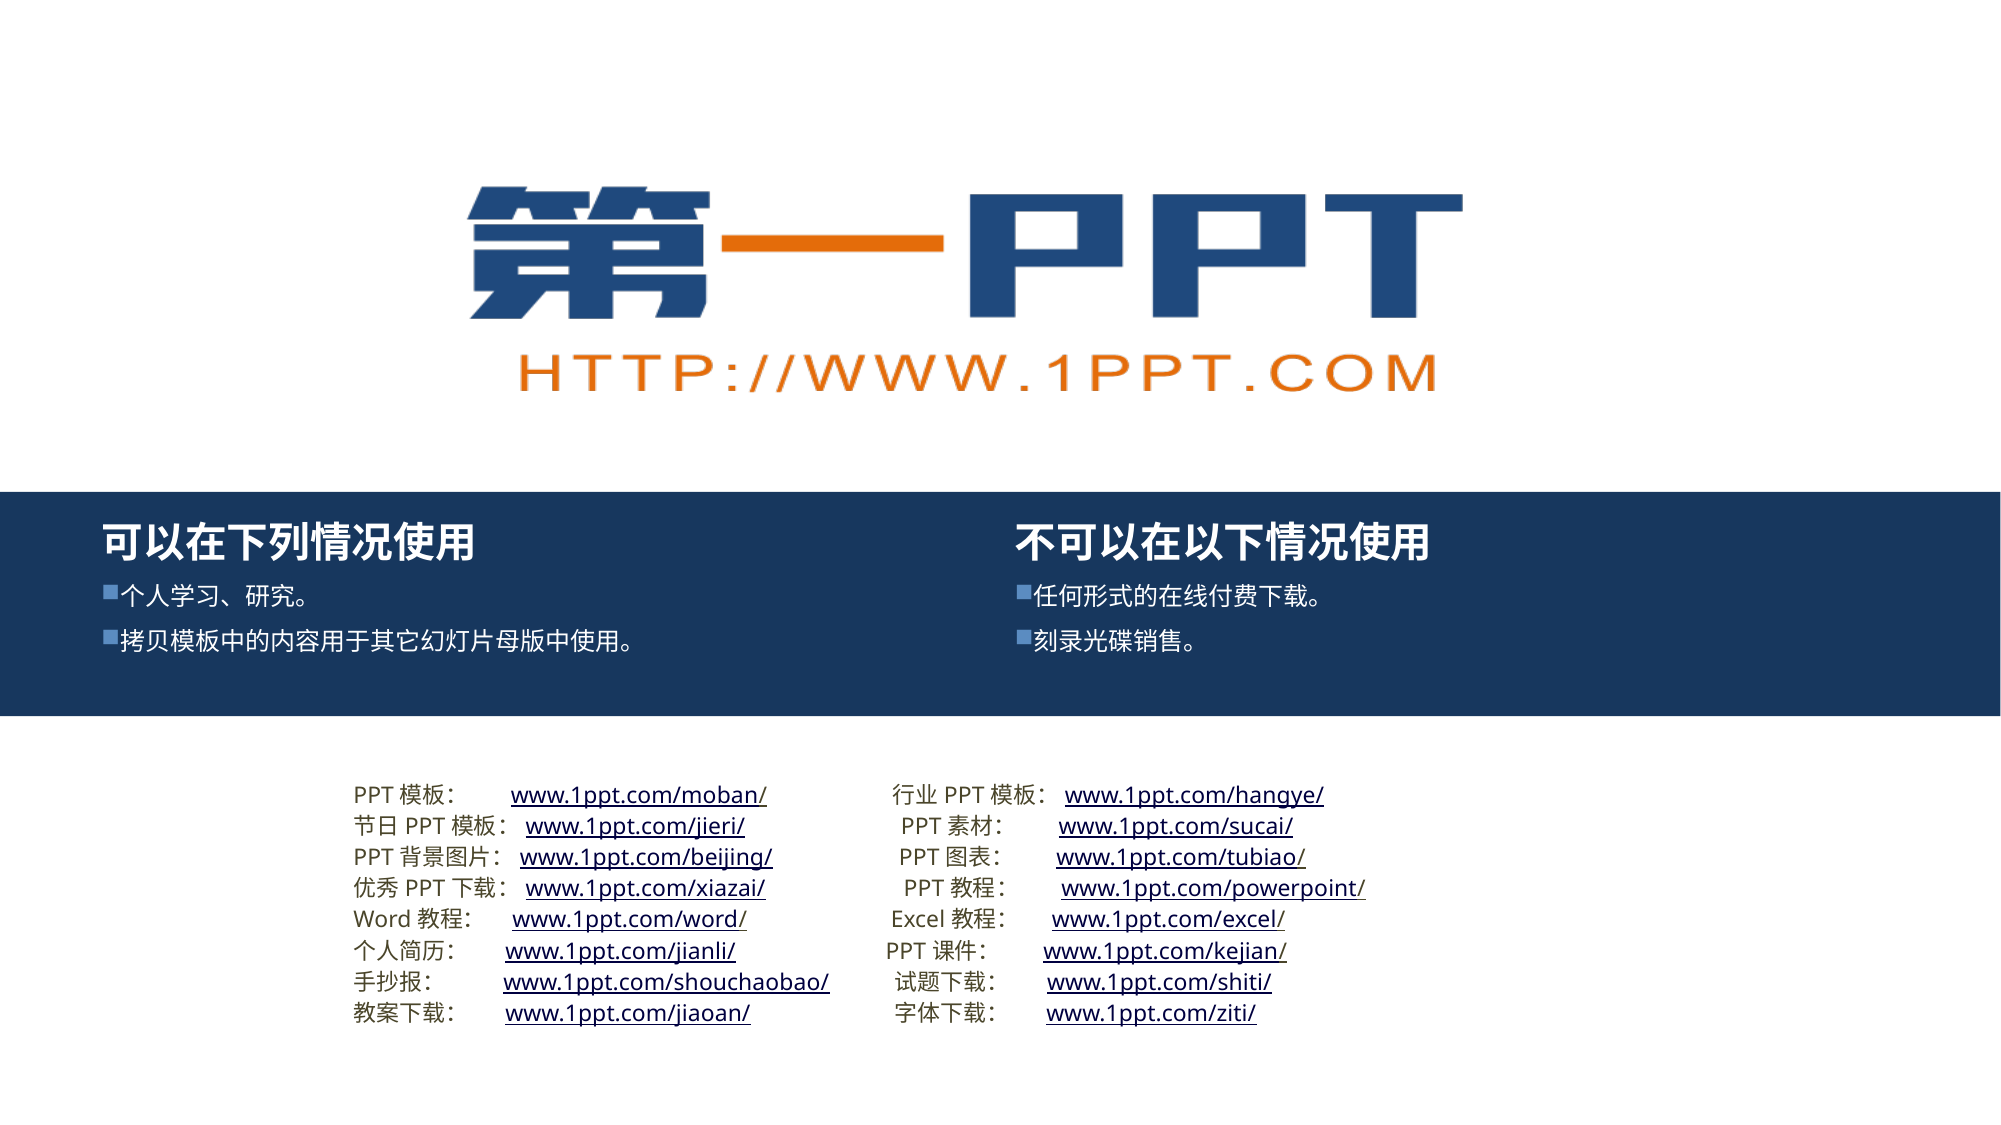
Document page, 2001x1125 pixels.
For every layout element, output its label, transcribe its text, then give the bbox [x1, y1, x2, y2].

text_box 不可以在以下情况使用 任何形式的在线付费下载。 刻录光碟销售。 [1000, 508, 1899, 705]
text_box 可以在下列情况使用 个人学习、研究。 拷贝模板中的内容用于其它幻灯片母版中使用。 [86, 508, 985, 705]
text_box PPT模板： www.1ppt.com/moban/ 行业PPT模板：www.1ppt.com/hangye/ 节日PPT模板：www.1ppt.com/jieri/ PPT素材： www.1ppt.com/sucai/ PPT背景图片：www.1ppt.com/beijing/ PPT图表： www.1ppt.com/tubiao/ 优秀PPT下载：www.1ppt.com/xiazai/ PPT教程： www.1ppt.com/powerpoint/ Word教程： www.1ppt.com/word/ Excel教程： www.1ppt.com/excel/ 个人简历： www.1ppt.com/jianli/ PPT课件： www.1ppt.com/kejian/ 手抄报： www.1ppt.com/shouchaobao/ 试题下载： www.1ppt.com/shiti/ 教案下载： www.1ppt.com/jiaoan/ 字体下载： www.1ppt.com/ziti/ [336, 726, 1821, 1084]
text_box [0, 491, 2001, 717]
picture [319, 58, 1615, 445]
